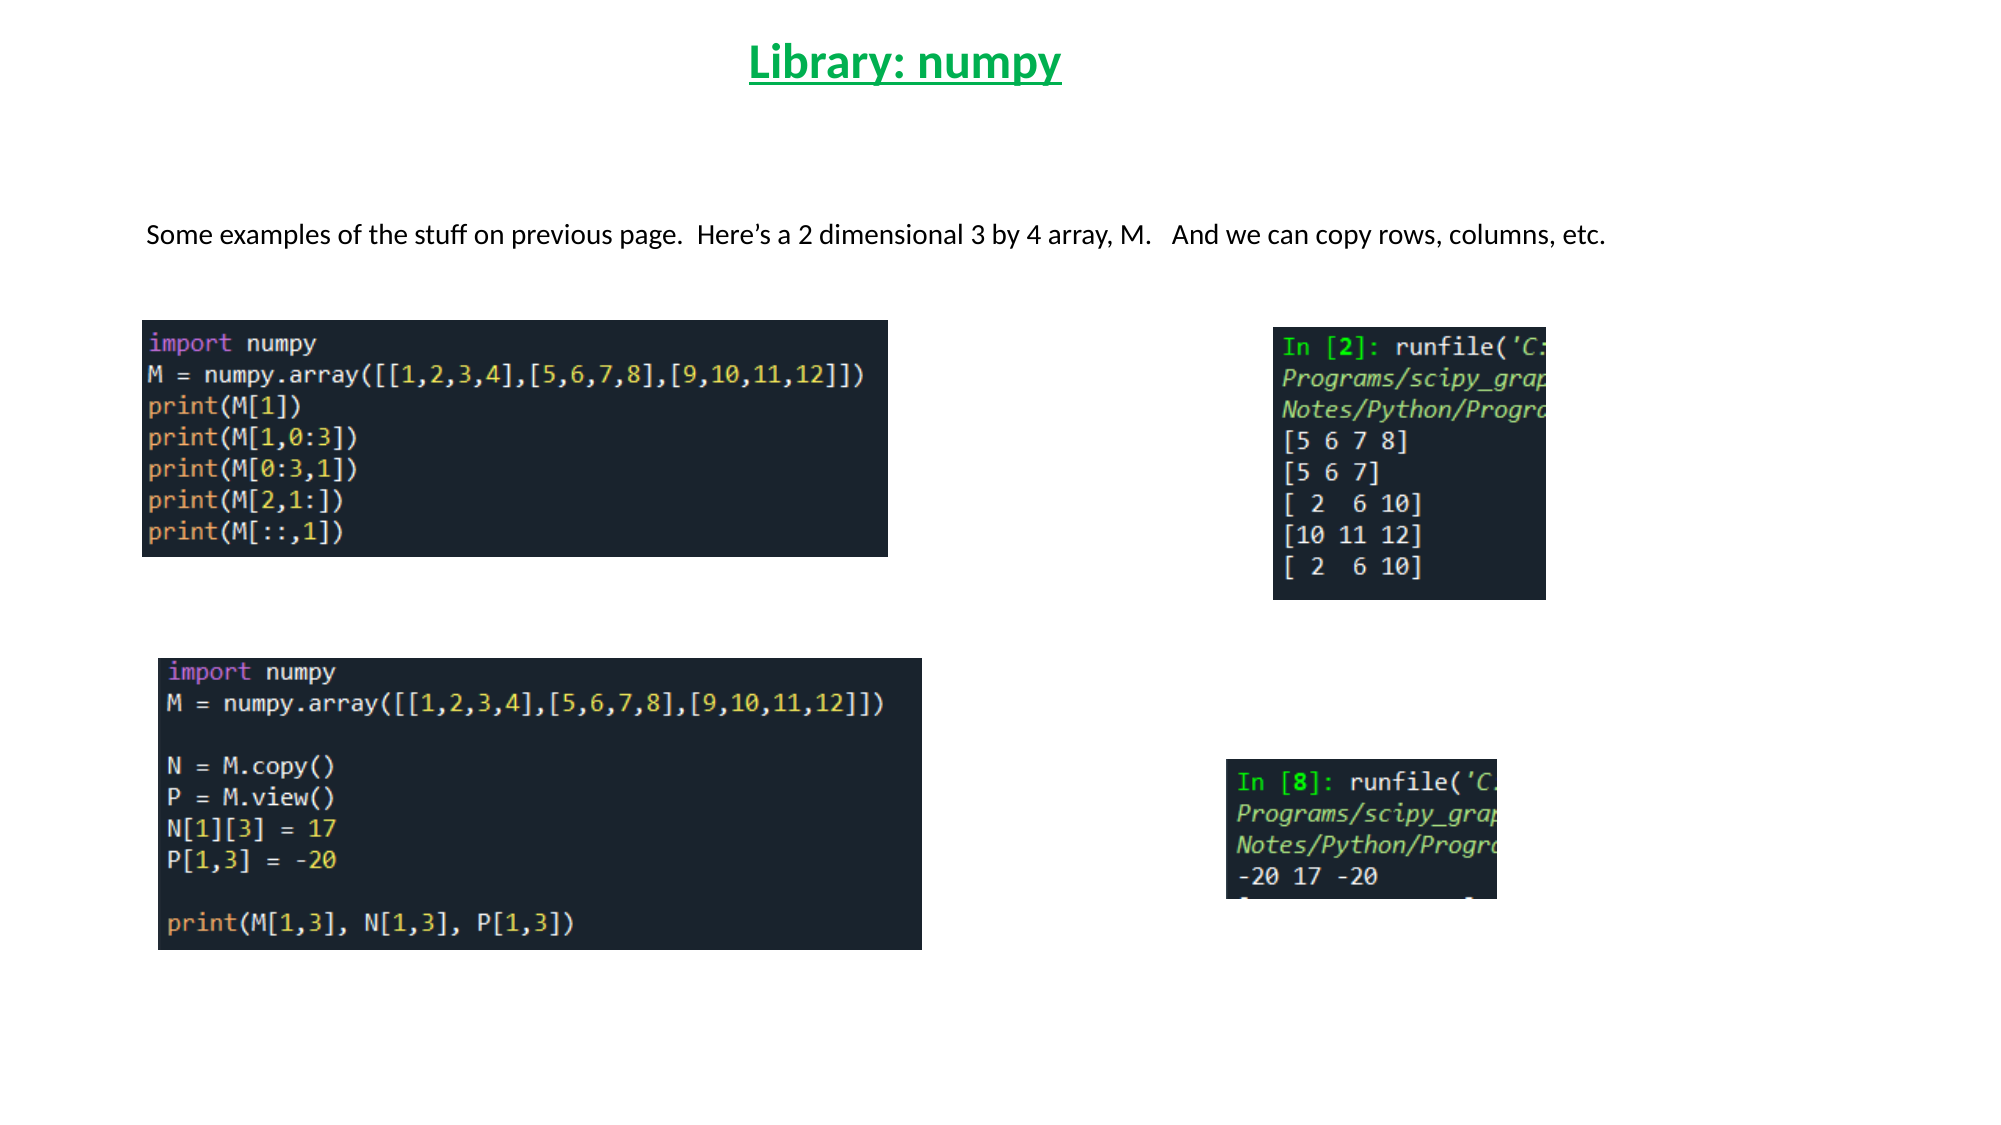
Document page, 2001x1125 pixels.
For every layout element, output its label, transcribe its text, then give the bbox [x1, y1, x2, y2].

picture [158, 658, 922, 950]
picture [142, 320, 888, 557]
text_box Some examples of the stuff on previous page. Here’s a 2 dimensional 3 by 4 array, M. And we can copy rows, columns, etc. [131, 208, 1683, 258]
picture [1226, 759, 1497, 899]
picture [1273, 327, 1546, 600]
text_box Library: numpy [734, 21, 1077, 97]
